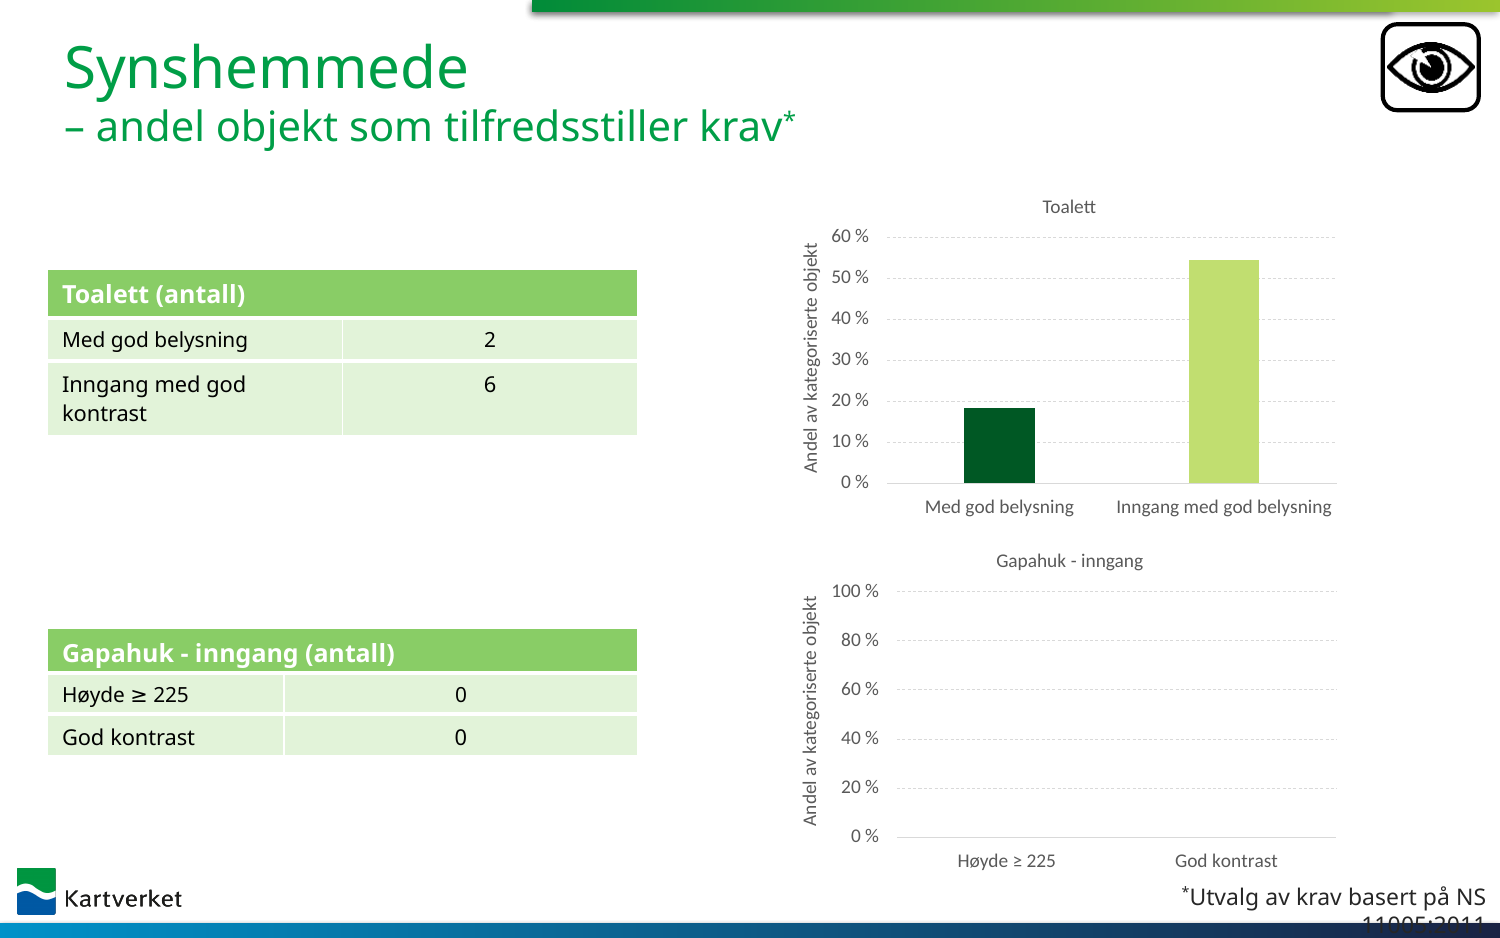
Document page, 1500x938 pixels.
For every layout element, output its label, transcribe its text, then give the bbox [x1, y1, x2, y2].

table_cell Inngang med god kontrast [48, 363, 342, 435]
text_box Synshemmede – andel objekt som tilfredsstiller krav* [49, 24, 1431, 158]
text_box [1382, 24, 1480, 111]
picture [791, 541, 1348, 880]
table_cell Med god belysning [48, 320, 342, 359]
table_cell 2 [343, 320, 637, 359]
table_cell Høyde ≥ 225 [48, 675, 283, 712]
text_box *Utvalg av krav basert på NS 11005:2011 [1068, 873, 1500, 938]
table_cell God kontrast [48, 716, 283, 755]
table_cell 6 [343, 363, 637, 435]
table_cell 0 [285, 716, 637, 755]
table_header Toalett (antall) [48, 270, 637, 316]
table_cell 0 [285, 675, 637, 712]
picture [791, 187, 1348, 526]
table_header Gapahuk - inngang (antall) [48, 629, 637, 671]
